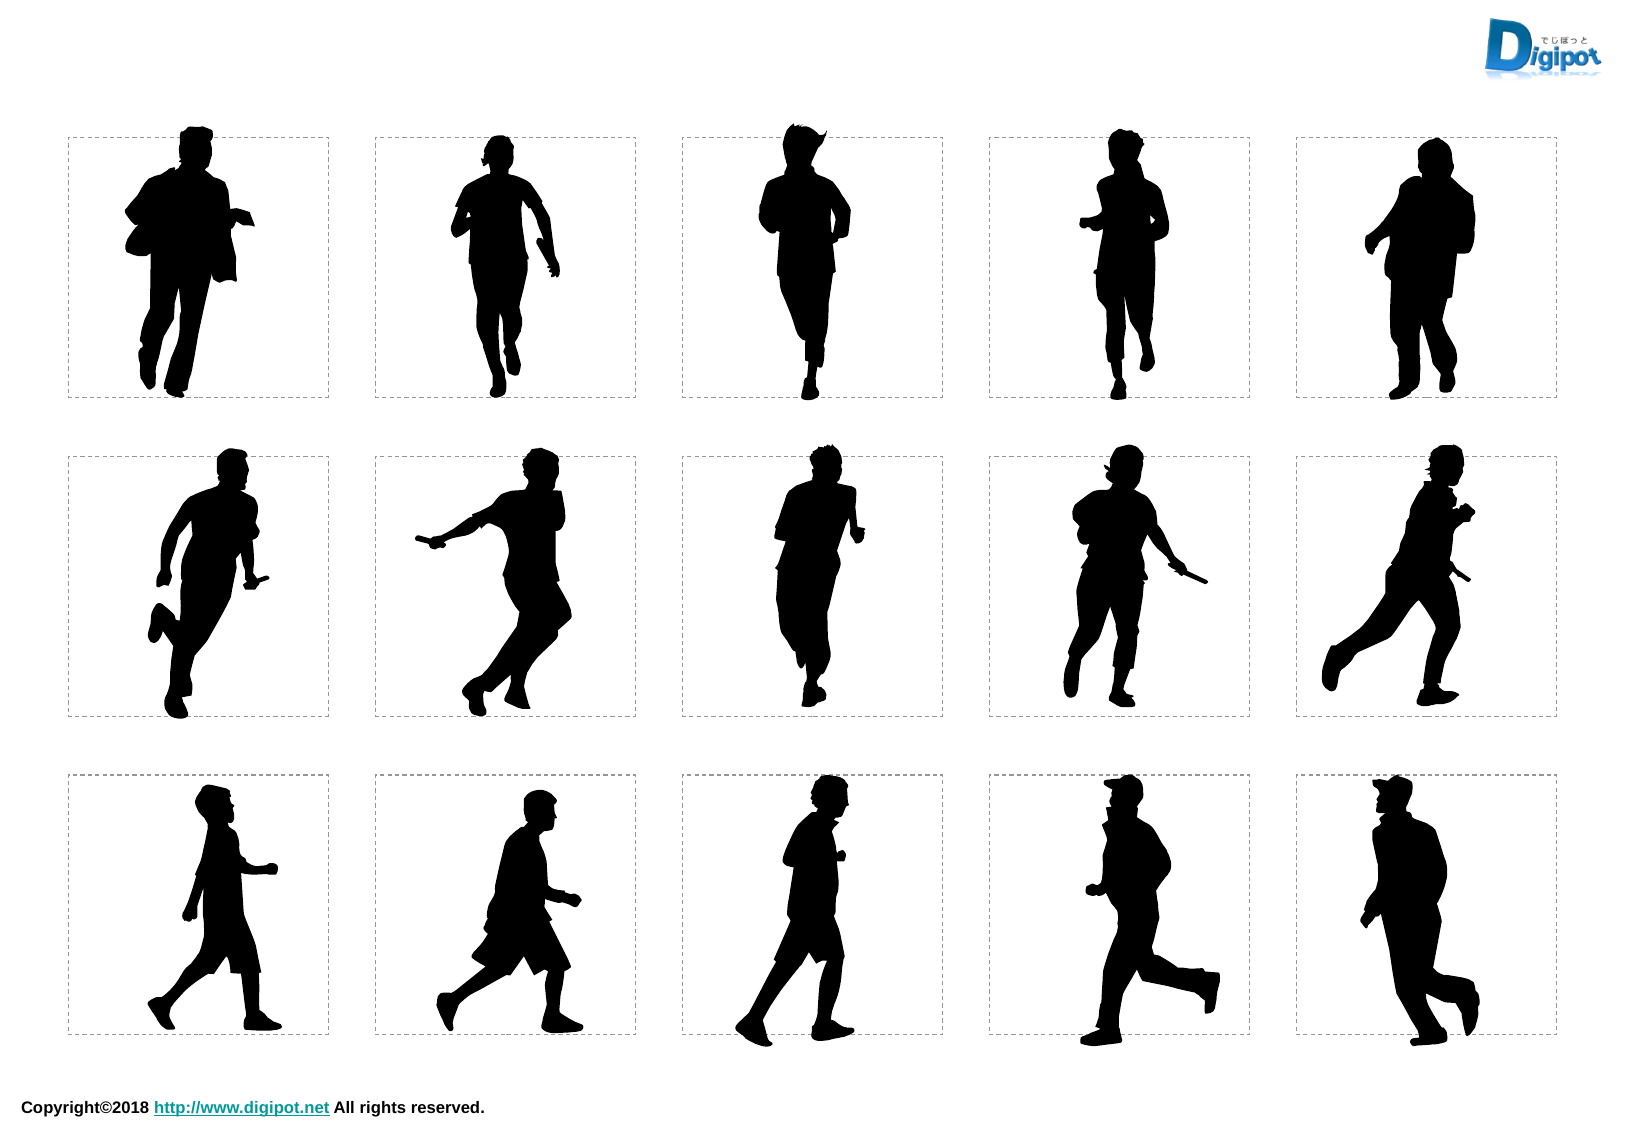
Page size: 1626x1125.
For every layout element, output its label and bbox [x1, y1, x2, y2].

text_box [147, 784, 282, 1031]
text_box [147, 448, 270, 719]
text_box [1079, 128, 1170, 400]
text_box [415, 447, 572, 717]
text_box [436, 789, 584, 1034]
text_box [450, 135, 560, 398]
text_box [1321, 444, 1476, 707]
text_box [1080, 774, 1220, 1047]
text_box [735, 775, 855, 1047]
text_box [1360, 774, 1480, 1047]
text_box [1364, 137, 1476, 400]
text_box [1063, 444, 1209, 708]
text_box [774, 444, 866, 708]
text_box [758, 123, 851, 401]
picture [1485, 18, 1602, 82]
text_box [124, 126, 255, 398]
